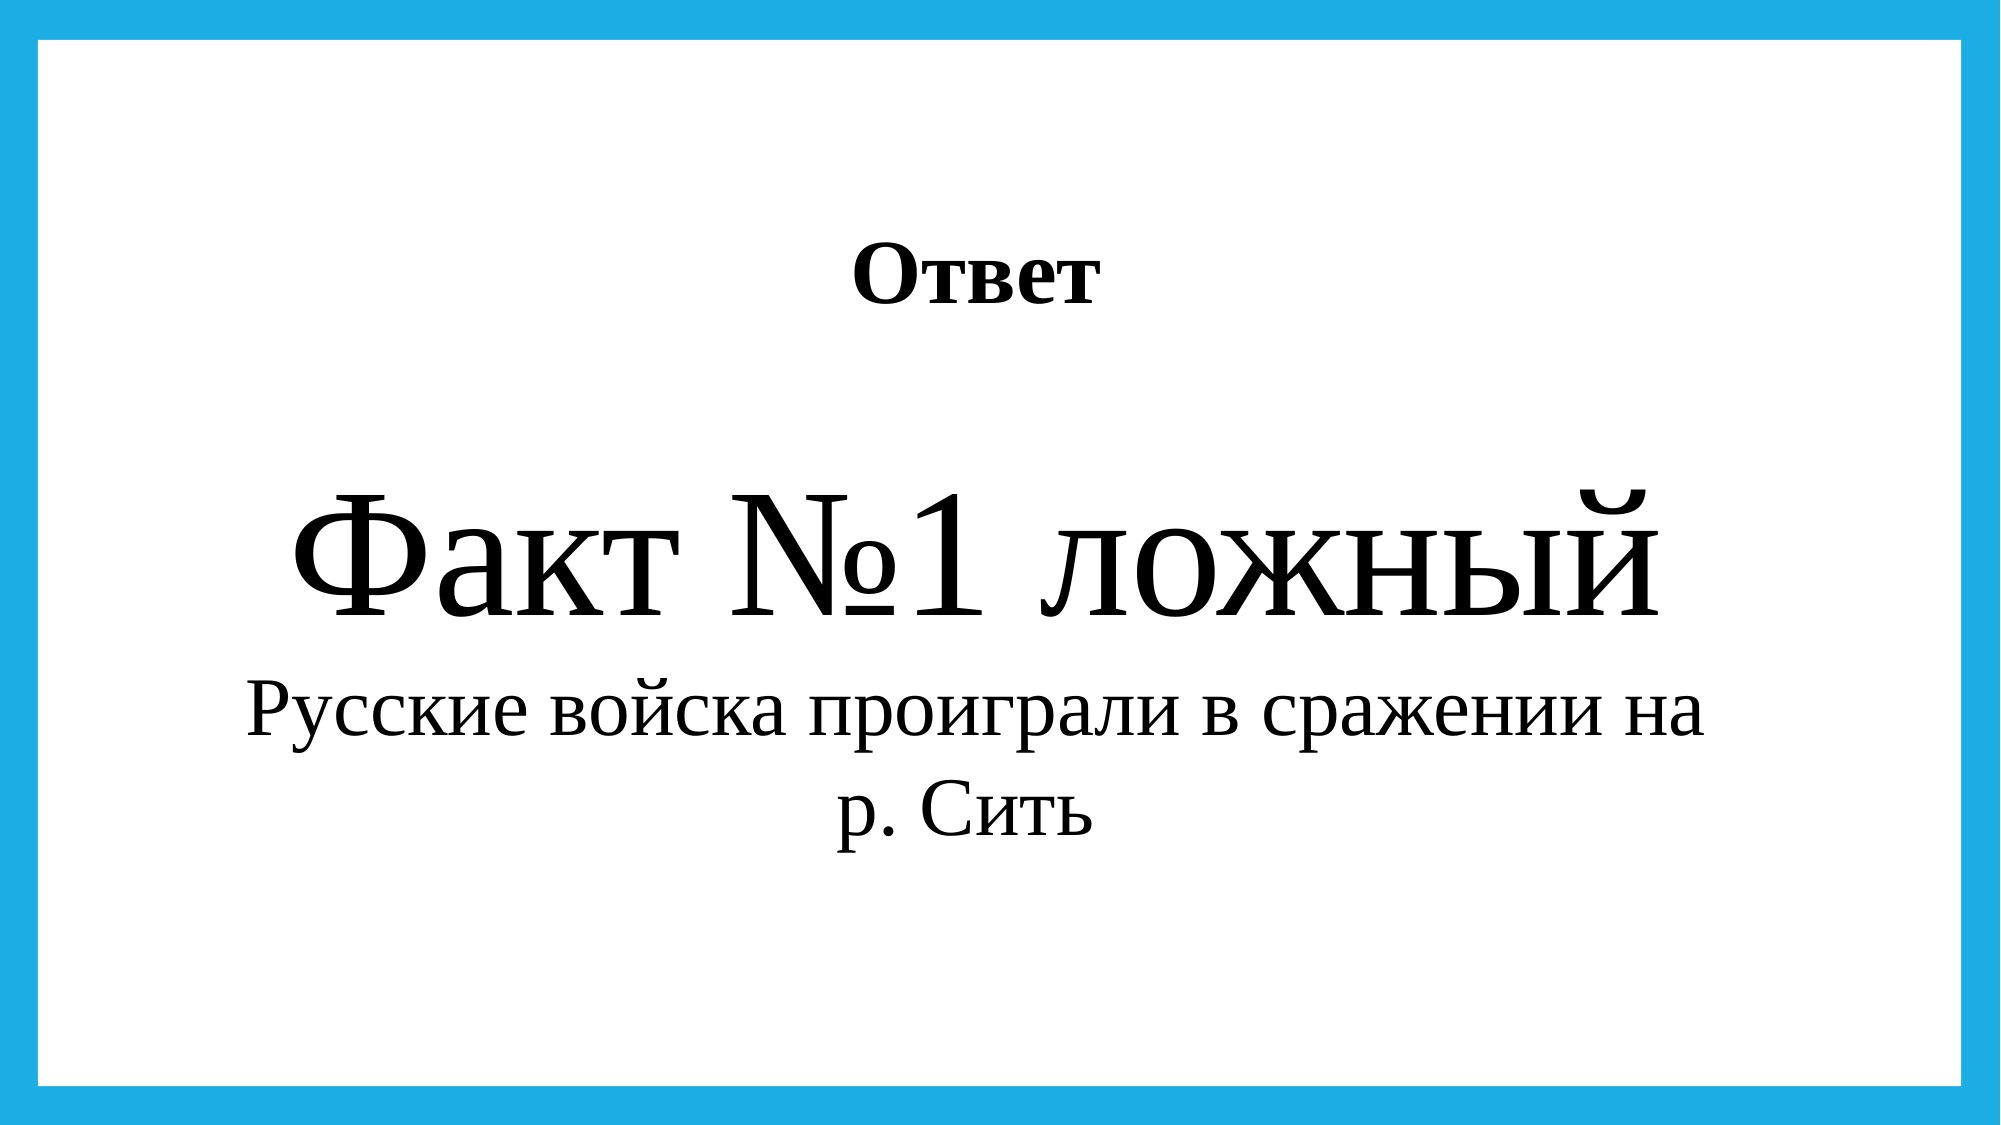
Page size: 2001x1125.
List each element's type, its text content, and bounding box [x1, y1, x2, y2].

text_box Ответ Факт №1 ложный Русские войска проиграли в сражении на р. Сить [196, 204, 1757, 860]
